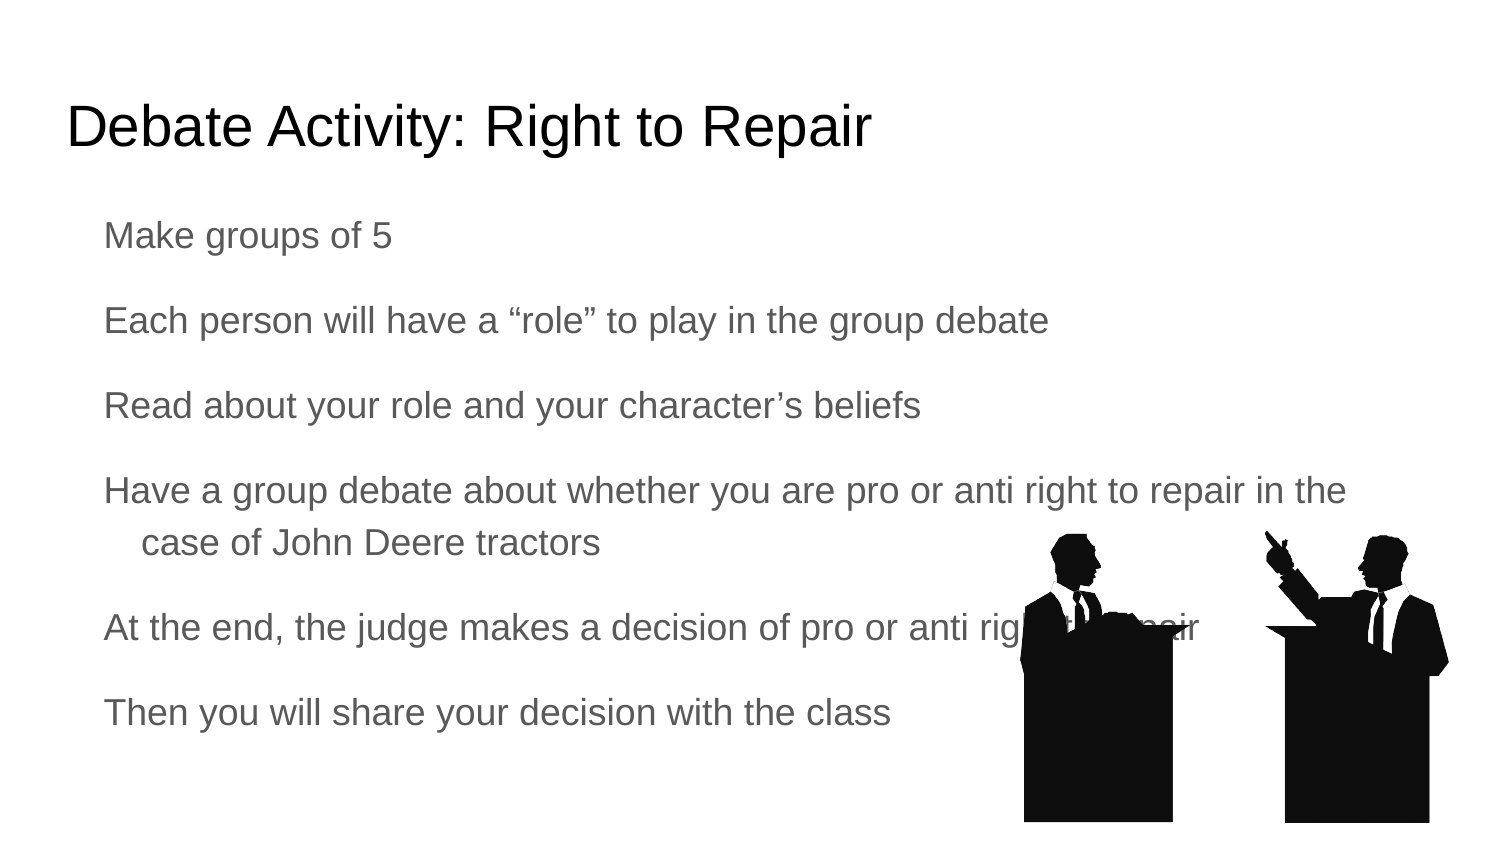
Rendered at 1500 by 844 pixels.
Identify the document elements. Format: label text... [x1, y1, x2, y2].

list Make groups of 5 Each person will have a “role” to play in the group debate Read about your role and your character’s beliefs Have a group debate about whether you are pro or anti right to repair in the case of John Deere tractors At the end, the judge makes a decision of pro or anti right to repair Then you will share your decision with the class [51, 189, 1449, 750]
picture [1020, 531, 1450, 824]
title Debate Activity: Right to Repair [51, 72, 1449, 167]
